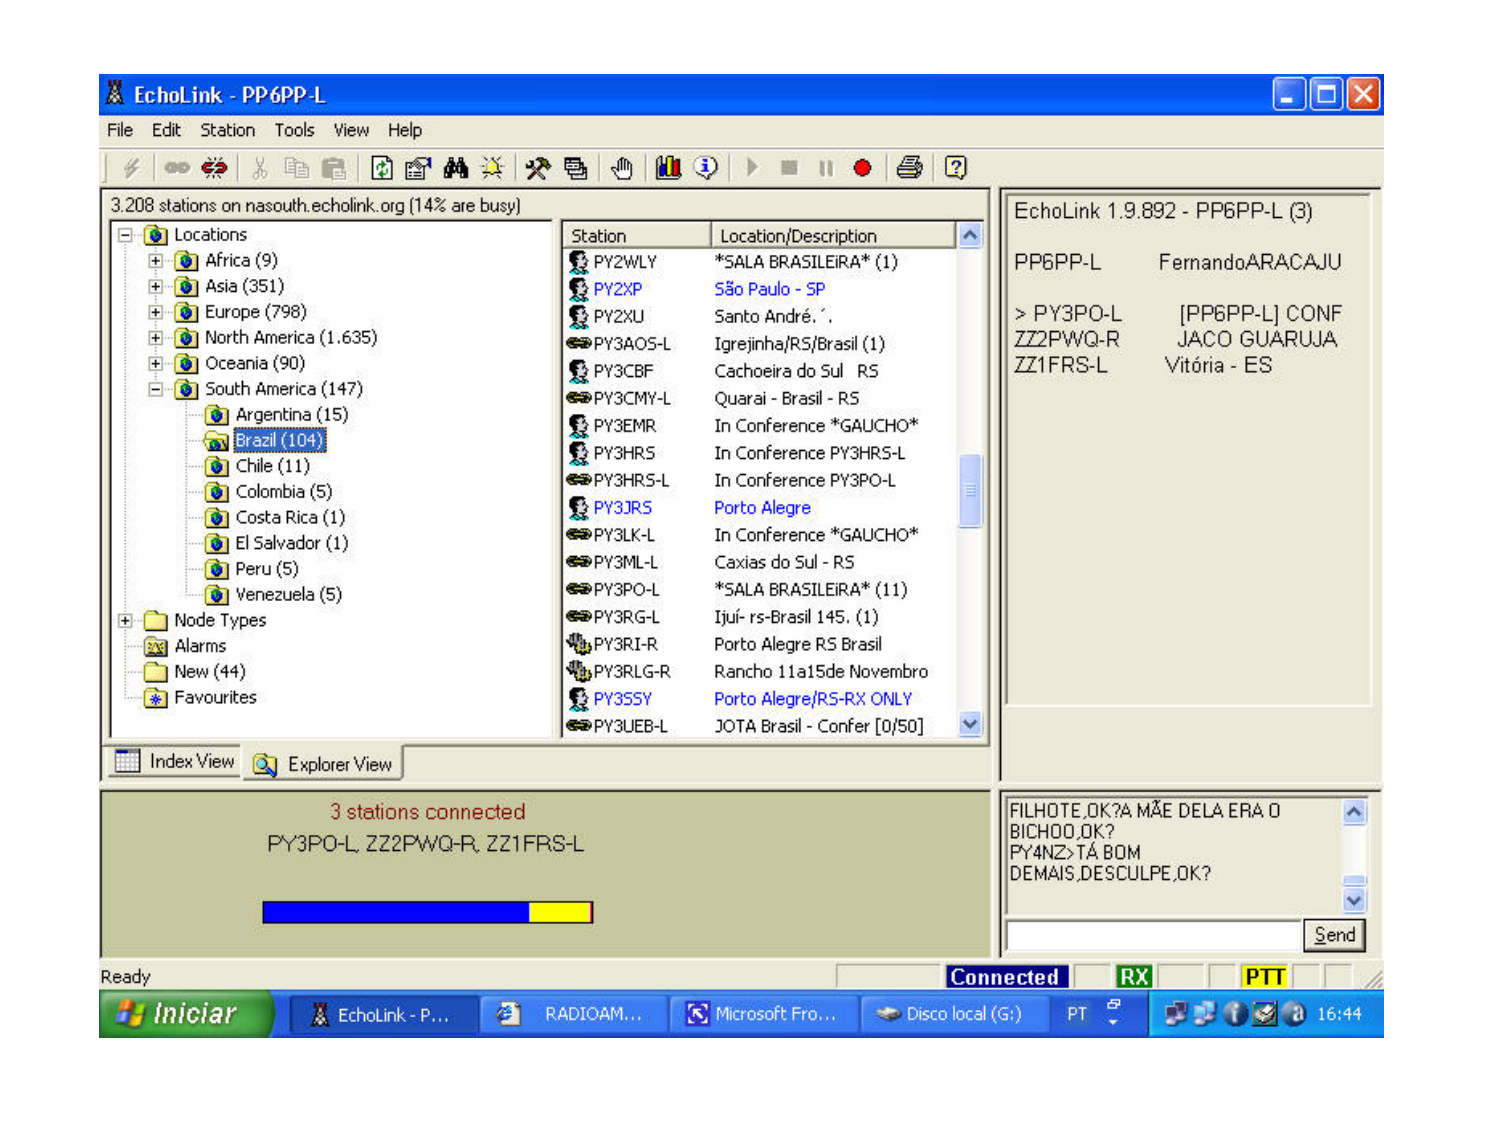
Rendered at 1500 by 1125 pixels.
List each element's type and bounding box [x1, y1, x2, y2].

picture [99, 74, 1384, 1038]
